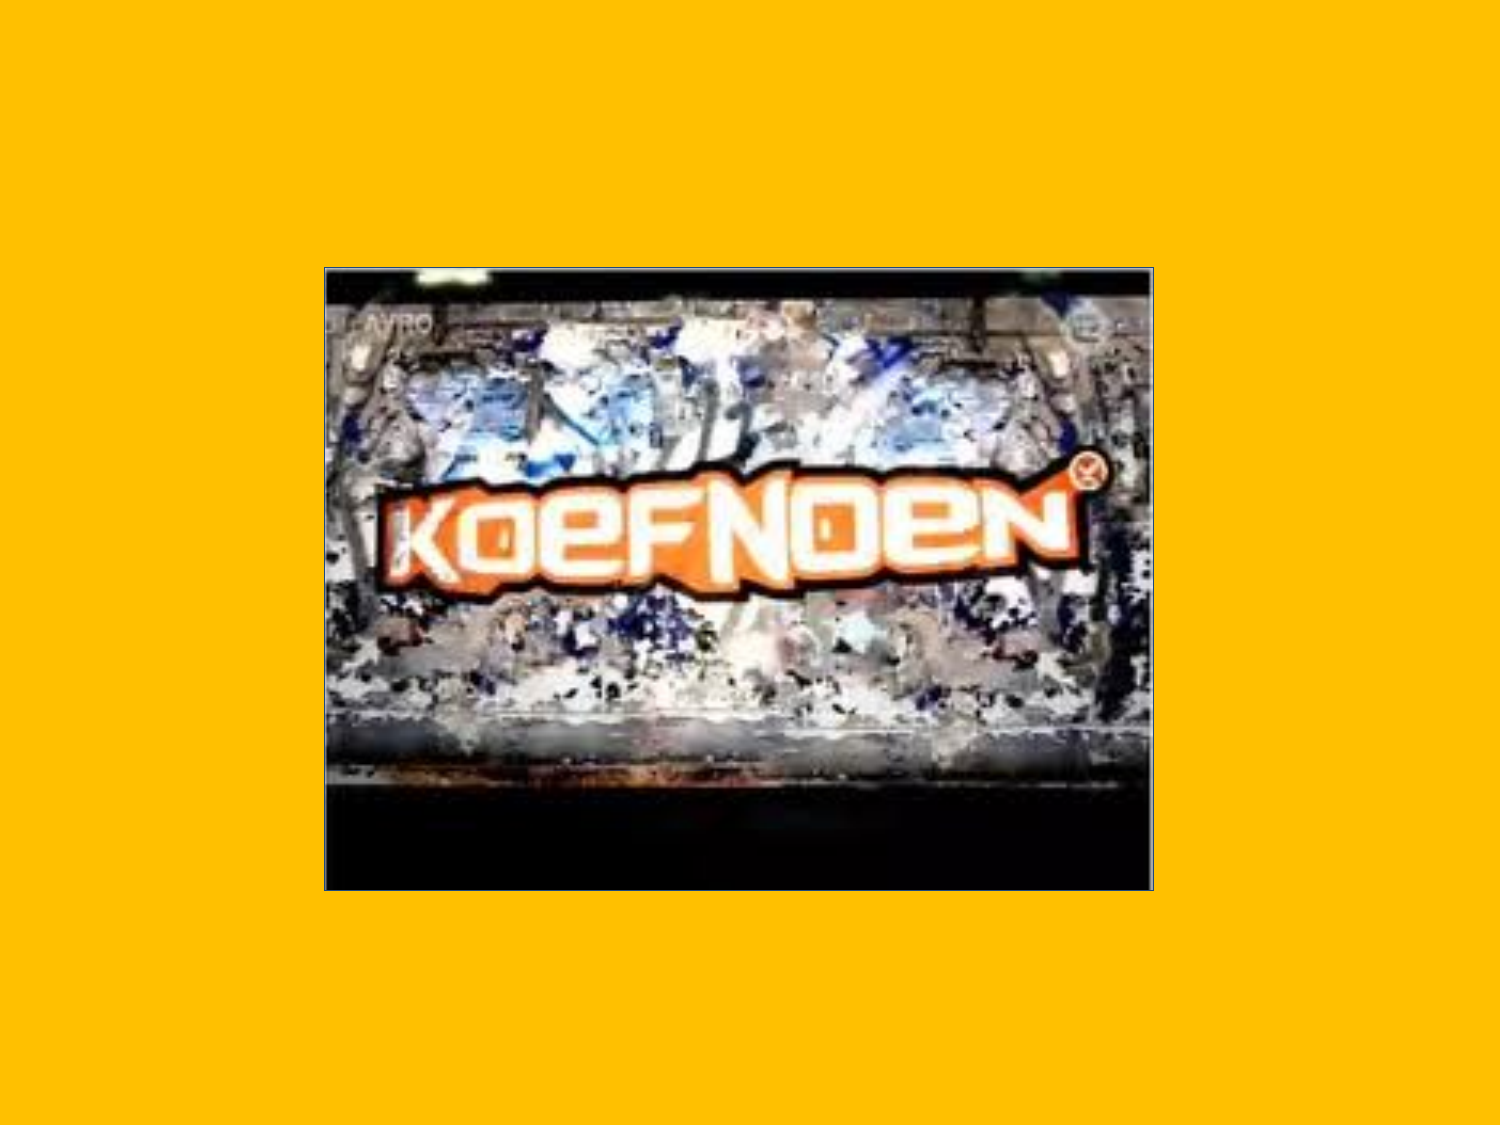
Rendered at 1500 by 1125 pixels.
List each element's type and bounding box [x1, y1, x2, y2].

list [324, 266, 1154, 892]
